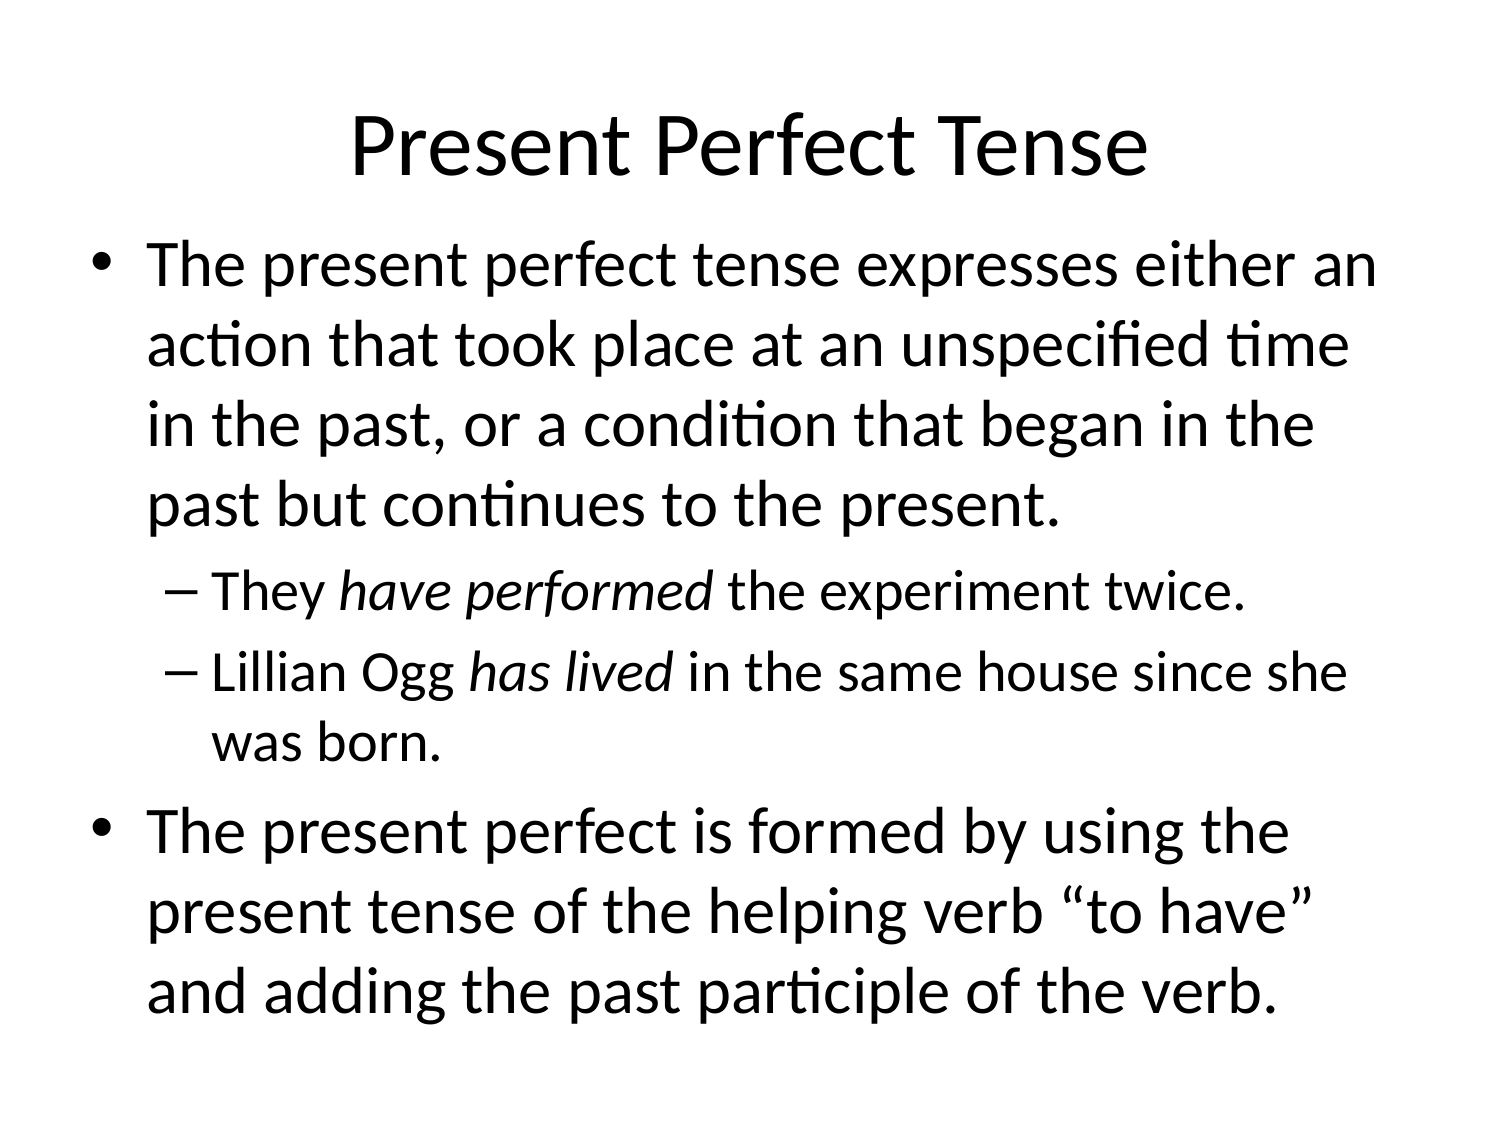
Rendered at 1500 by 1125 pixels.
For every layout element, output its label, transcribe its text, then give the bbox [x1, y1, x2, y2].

title Present Perfect Tense [75, 45, 1425, 212]
list The present perfect tense expresses either an action that took place at an unspecified time in the past, or a condition that began in the past but continues to the present. They have performed the experiment twice. Lillian Ogg has lived in the same house since she was born. The present perfect is formed by using the present tense of the helping verb “to have” and adding the past participle of the verb. [75, 212, 1425, 1088]
